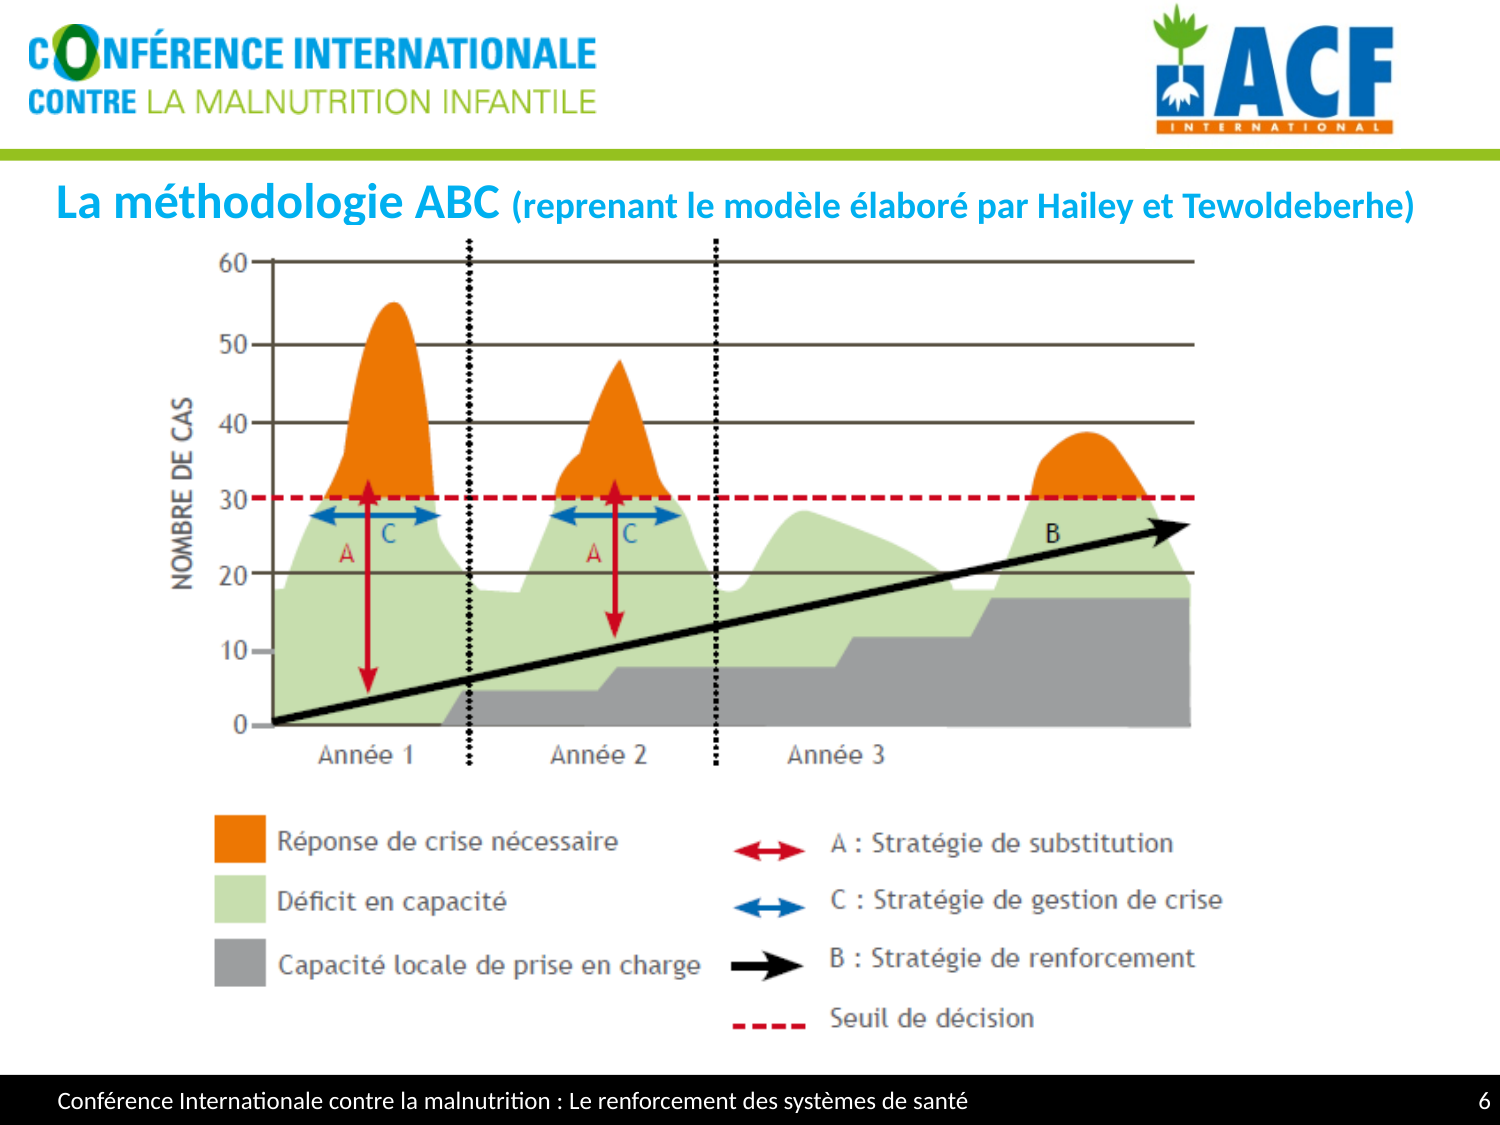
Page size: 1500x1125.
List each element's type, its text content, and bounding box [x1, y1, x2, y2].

picture [123, 225, 1294, 1064]
text_box La méthodologie ABC (reprenant le modèle élaboré par Hailey et Tewoldeberhe) [41, 160, 1436, 296]
picture [29, 24, 597, 115]
text_box [0, 147, 1500, 163]
picture [1144, 0, 1401, 150]
slide_number 6 [1156, 1069, 1500, 1125]
footer Conférence Internationale contre la malnutrition : Le renforcement des systèmes de santé [0, 1069, 1034, 1125]
text_box [1034, 1073, 1156, 1125]
